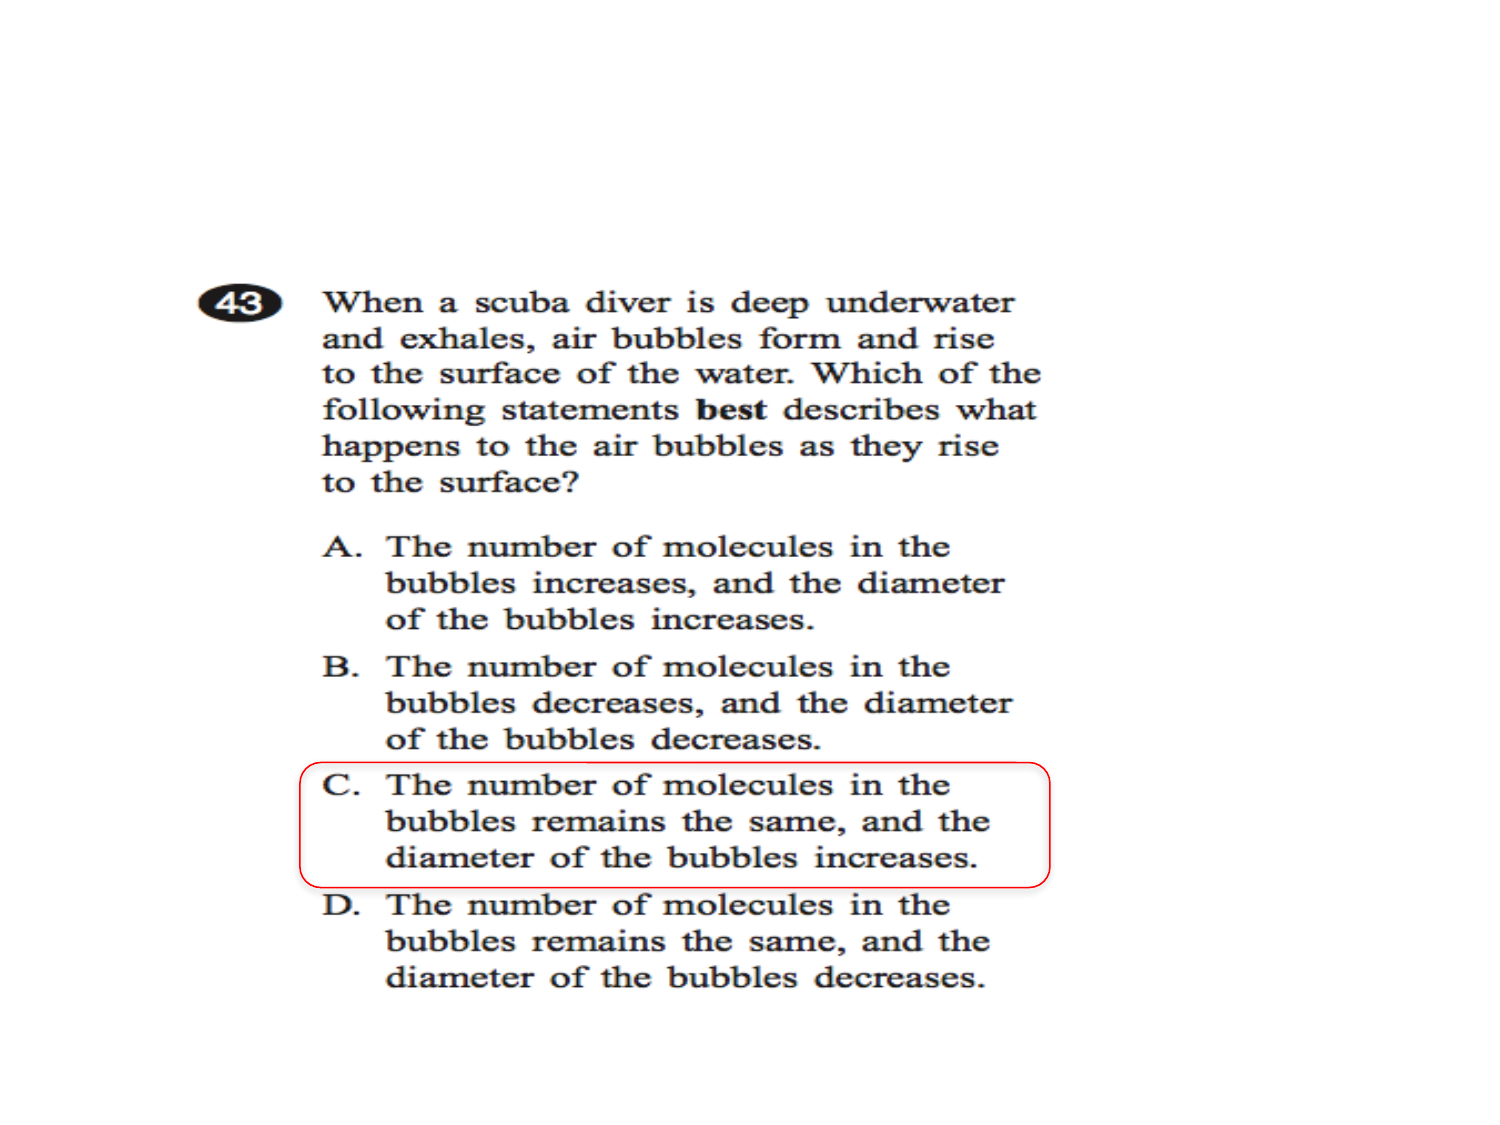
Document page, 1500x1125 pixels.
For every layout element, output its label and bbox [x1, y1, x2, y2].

list [0, 262, 1500, 1006]
